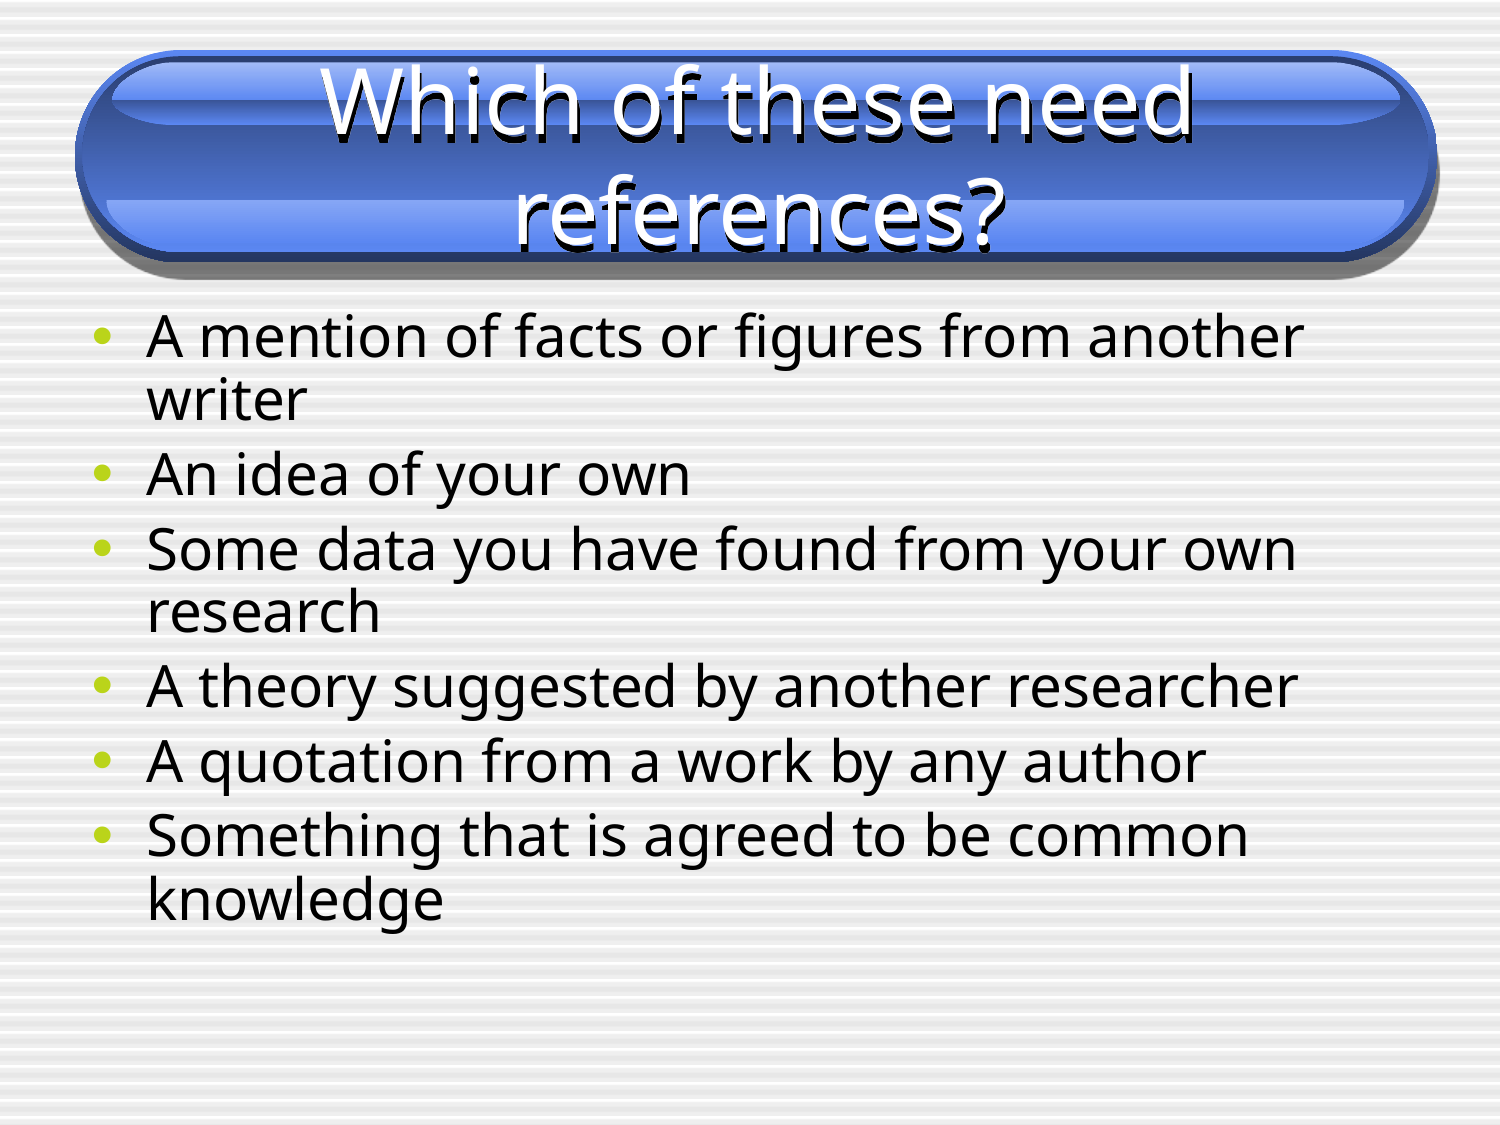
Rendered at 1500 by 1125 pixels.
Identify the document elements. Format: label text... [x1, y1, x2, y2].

title Which of these need references? [129, 79, 1388, 226]
list A mention of facts or figures from another writer An idea of your own Some data you have found from your own research A theory suggested by another researcher A quotation from a work by any author Something that is agreed to be common knowledge [74, 299, 1426, 1013]
picture [0, 0, 1500, 1125]
